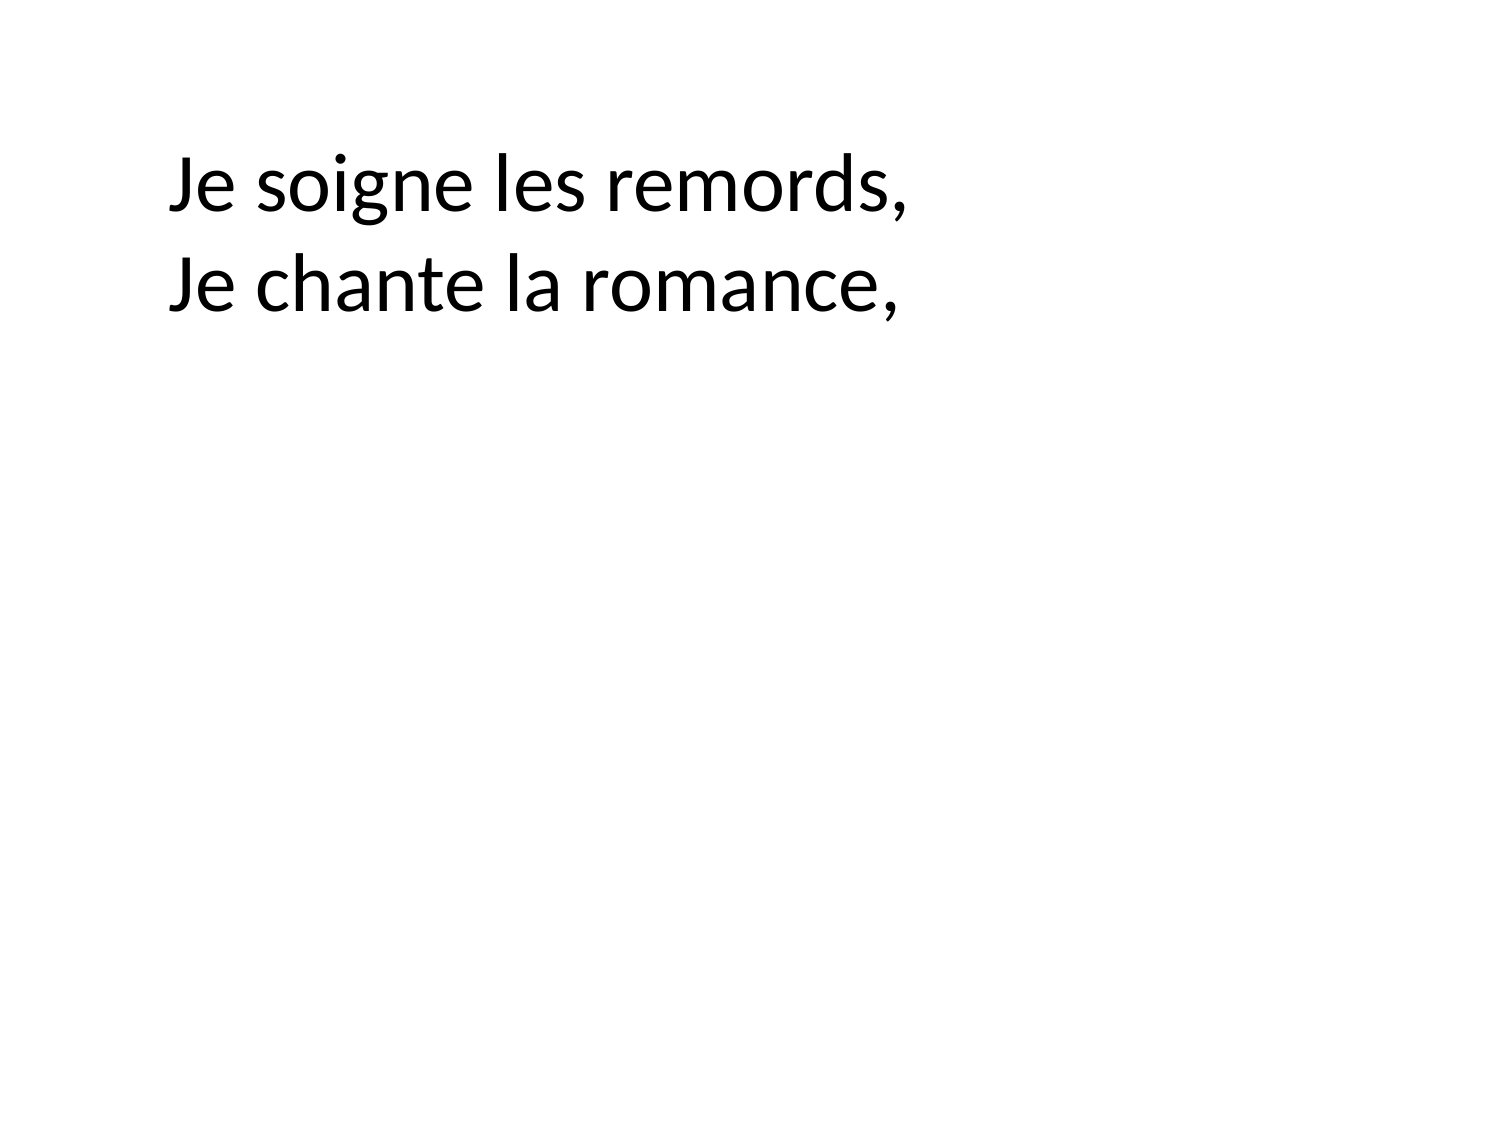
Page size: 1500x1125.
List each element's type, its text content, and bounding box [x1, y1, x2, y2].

text_box Je soigne les remords, Je chante la romance, [153, 120, 927, 436]
